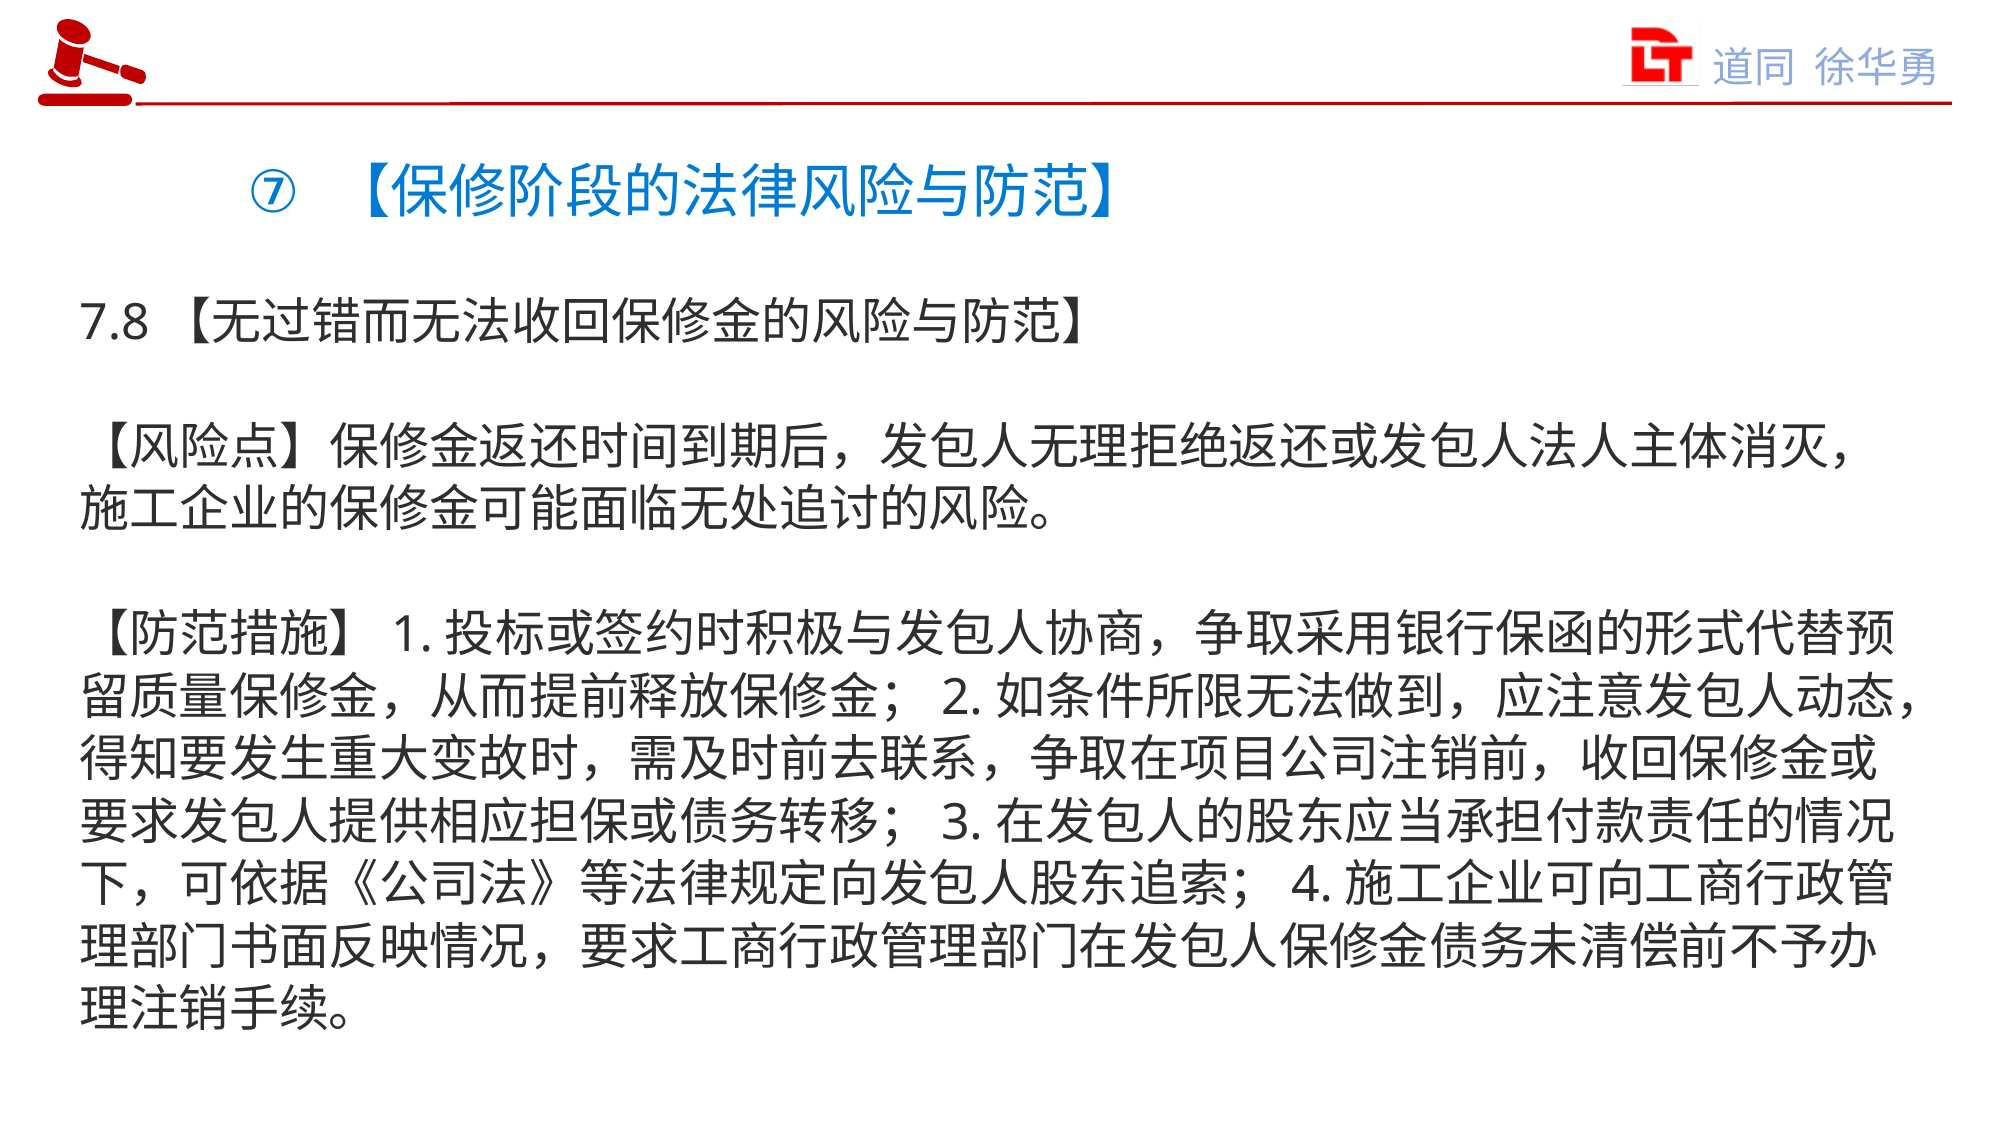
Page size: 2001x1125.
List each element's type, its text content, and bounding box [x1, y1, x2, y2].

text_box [37, 17, 1954, 106]
picture [1622, 19, 1699, 97]
text_box 【保修阶段的法律风险与防范】 7.8【无过错而无法收回保修金的风险与防范】 【风险点】保修金返还时间到期后，发包人无理拒绝返还或发包人法人主体消灭，施工企业的保修金可能面临无处追讨的风险。 【防范措施】1.投标或签约时积极与发包人协商，争取采用银行保函的形式代替预留质量保修金，从而提前释放保修金；2.如条件所限无法做到，应注意发包人动态，得知要发生重大变故时，需及时前去联系，争取在项目公司注销前，收回保修金或要求发包人提供相应担保或债务转移；3.在发包人的股东应当承担付款责任的情况下，可依据《公司法》等法律规定向发包人股东追索；4.施工企业可向工商行政管理部门书面反映情况，要求工商行政管理部门在发包人保修金债务未清偿前不予办理注销手续。 [64, 154, 1936, 1045]
